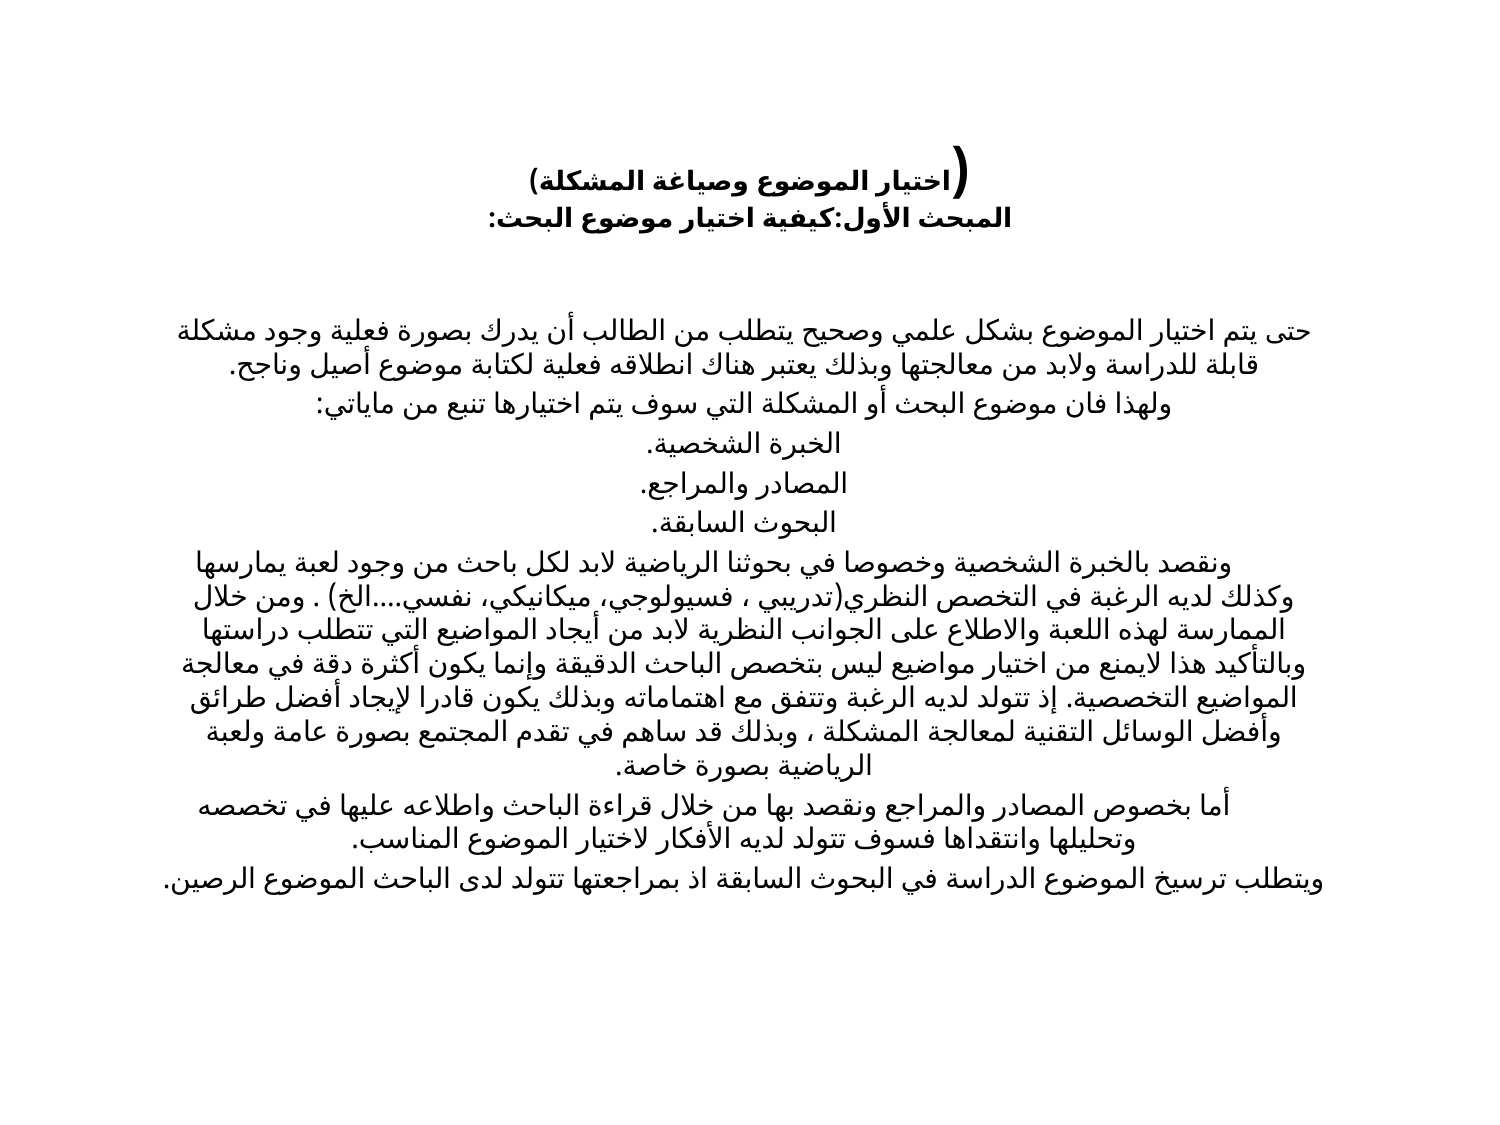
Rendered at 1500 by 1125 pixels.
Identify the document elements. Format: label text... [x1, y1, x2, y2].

title (اختيار الموضوع وصياغة المشكلة) المبحث الأول:كيفية اختيار موضوع البحث: [112, 128, 1388, 305]
subtitle حتى يتم اختيار الموضوع بشكل علمي وصحيح يتطلب من الطالب أن يدرك بصورة فعلية وجود مشكلة قابلة للدراسة ولابد من معالجتها وبذلك يعتبر هناك انطلاقه فعلية لكتابة موضوع أصيل وناجح. ولهذا فان موضوع البحث أو المشكلة التي سوف يتم اختيارها تنبع من ماياتي: الخبرة الشخصية. المصادر والمراجع. البحوث السابقة. ونقصد بالخبرة الشخصية وخصوصا في بحوثنا الرياضية لابد لكل باحث من وجود لعبة يمارسها وكذلك لديه الرغبة في التخصص النظري(تدريبي ، فسيولوجي، ميكانيكي، نفسي....الخ) . ومن خلال الممارسة لهذه اللعبة والاطلاع على الجوانب النظرية لابد من أيجاد المواضيع التي تتطلب دراستها وبالتأكيد هذا لايمنع من اختيار مواضيع ليس بتخصص الباحث الدقيقة وإنما يكون أكثرة دقة في معالجة المواضيع التخصصية. إذ تتولد لديه الرغبة وتتفق مع اهتماماته وبذلك يكون قادرا لإيجاد أفضل طرائق وأفضل الوسائل التقنية لمعالجة المشكلة ، وبذلك قد ساهم في تقدم المجتمع بصورة عامة ولعبة الرياضية بصورة خاصة. أما بخصوص المصادر والمراجع ونقصد بها من خلال قراءة الباحث واطلاعه عليها في تخصصه وتحليلها وانتقداها فسوف تتولد لديه الأفكار لاختيار الموضوع المناسب. ويتطلب ترسيخ الموضوع الدراسة في البحوث السابقة اذ بمراجعتها تتولد لدى الباحث الموضوع الرصين. [140, 304, 1348, 925]
